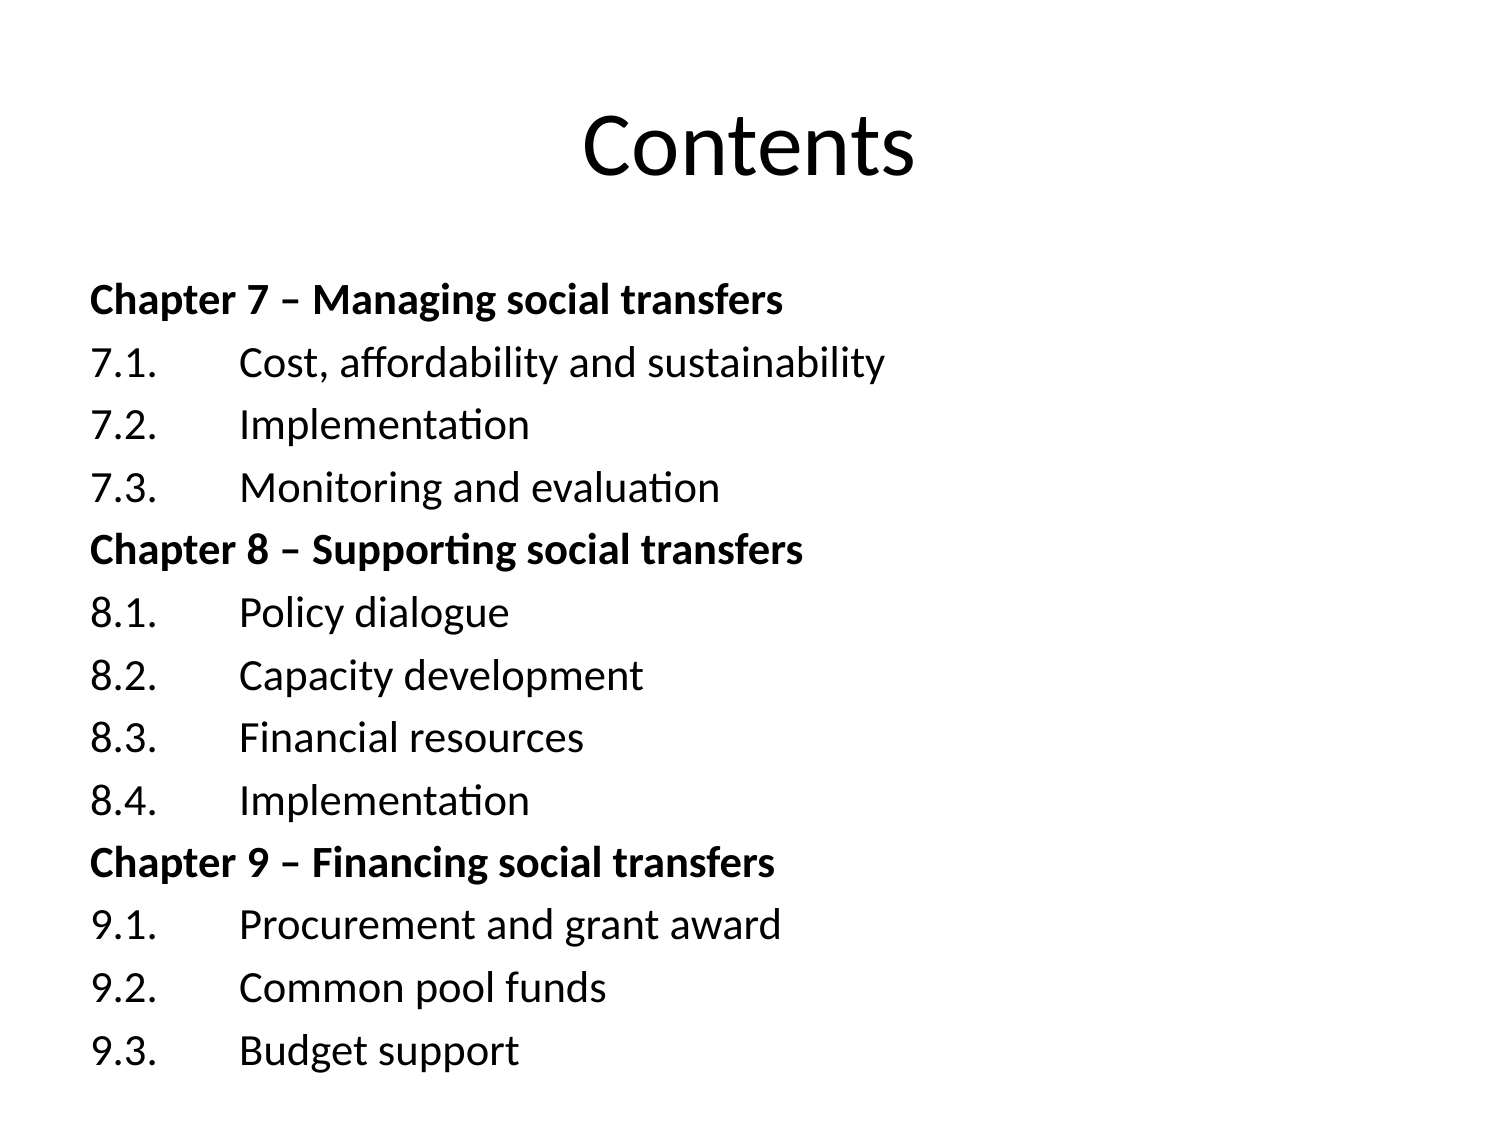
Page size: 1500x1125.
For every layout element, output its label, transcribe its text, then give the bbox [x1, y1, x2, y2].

list Chapter 7 – Managing social transfers 7.1. Cost, affordability and sustainability 7.2. Implementation 7.3. Monitoring and evaluation Chapter 8 – Supporting social transfers 8.1. Policy dialogue 8.2. Capacity development 8.3. Financial resources 8.4. Implementation Chapter 9 – Financing social transfers 9.1. Procurement and grant award 9.2. Common pool funds 9.3. Budget support [75, 262, 1425, 1083]
title Contents [75, 45, 1425, 233]
